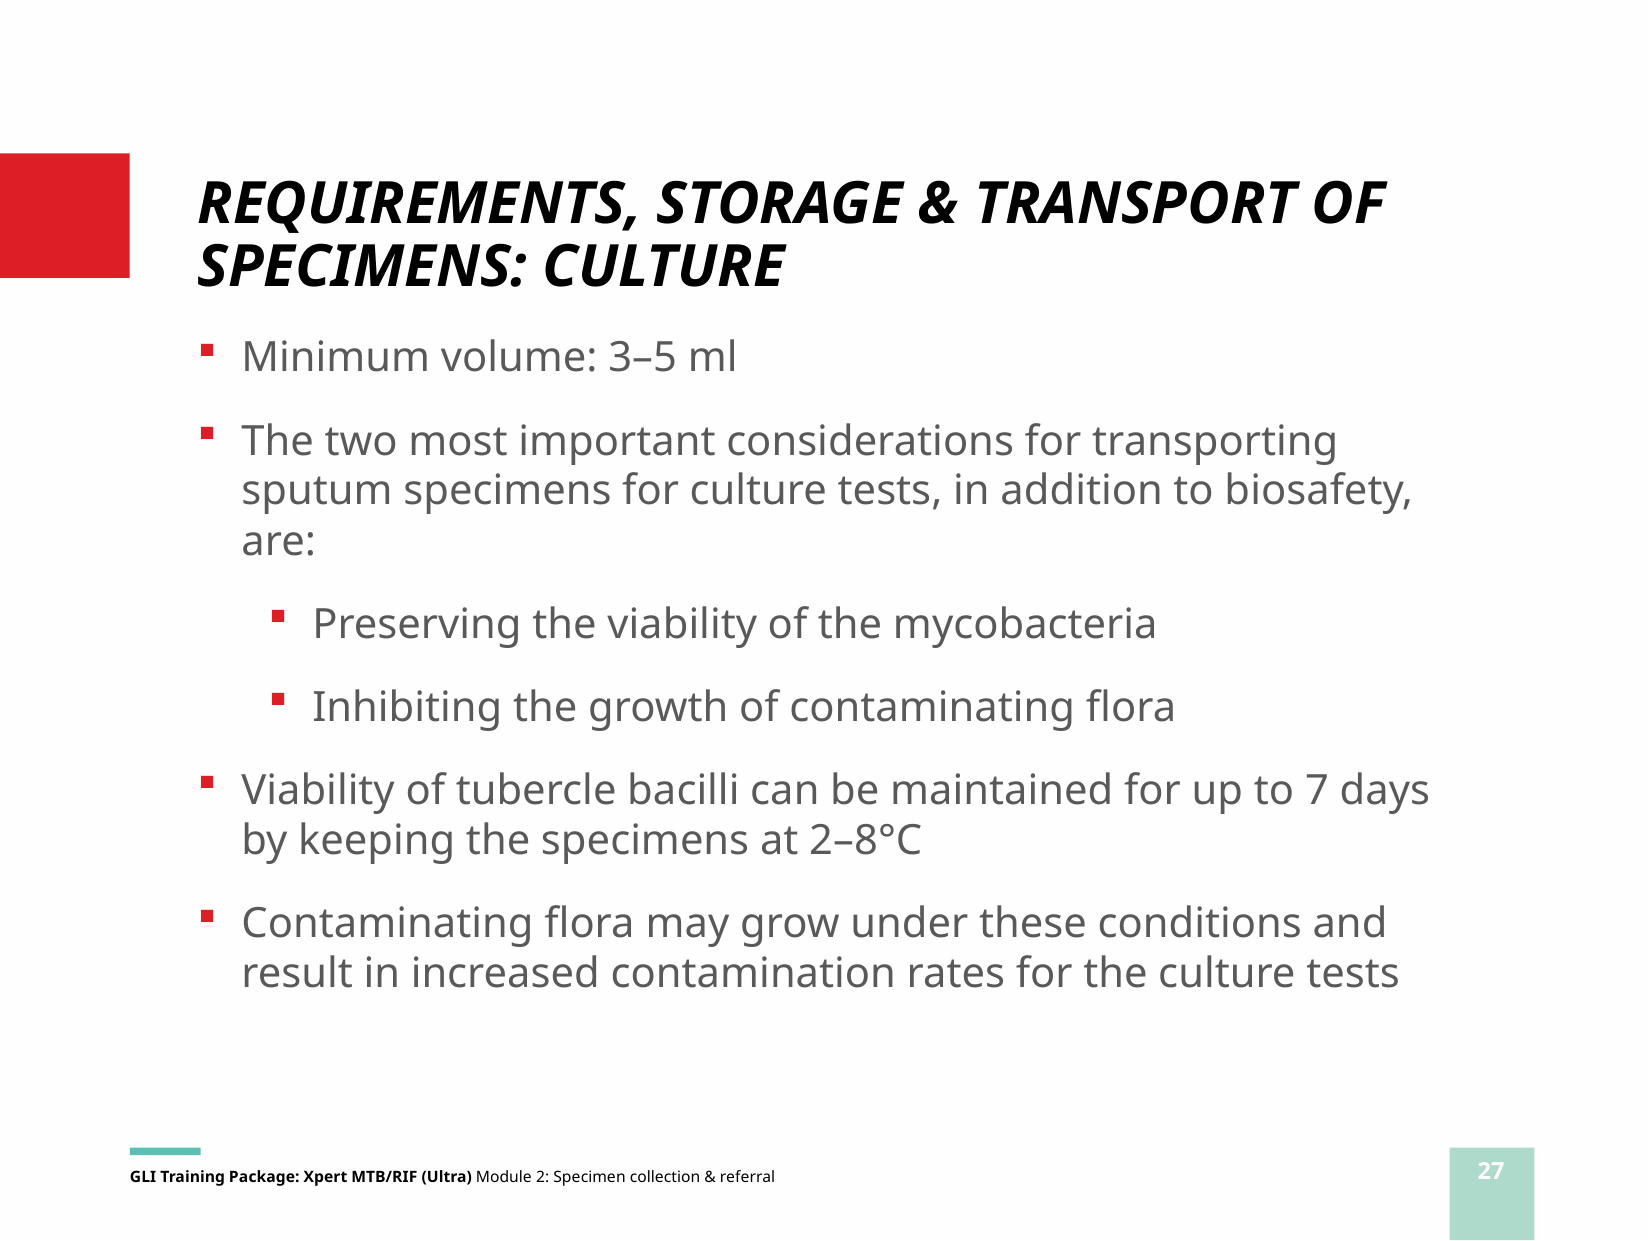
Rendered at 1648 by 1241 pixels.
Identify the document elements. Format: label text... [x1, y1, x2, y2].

list Minimum volume: 3–5 ml The two most important considerations for transporting sputum specimens for culture tests, in addition to biosafety, are: Preserving the viability of the mycobacteria Inhibiting the growth of contaminating flora Viability of tubercle bacilli can be maintained for up to 7 days by keeping the specimens at 2–8°C Contaminating flora may grow under these conditions and result in increased contamination rates for the culture tests [197, 330, 1450, 1087]
title REQUIREMENTS, STORAGE & TRANSPORT OF SPECIMENS: CULTURE [197, 157, 1587, 314]
